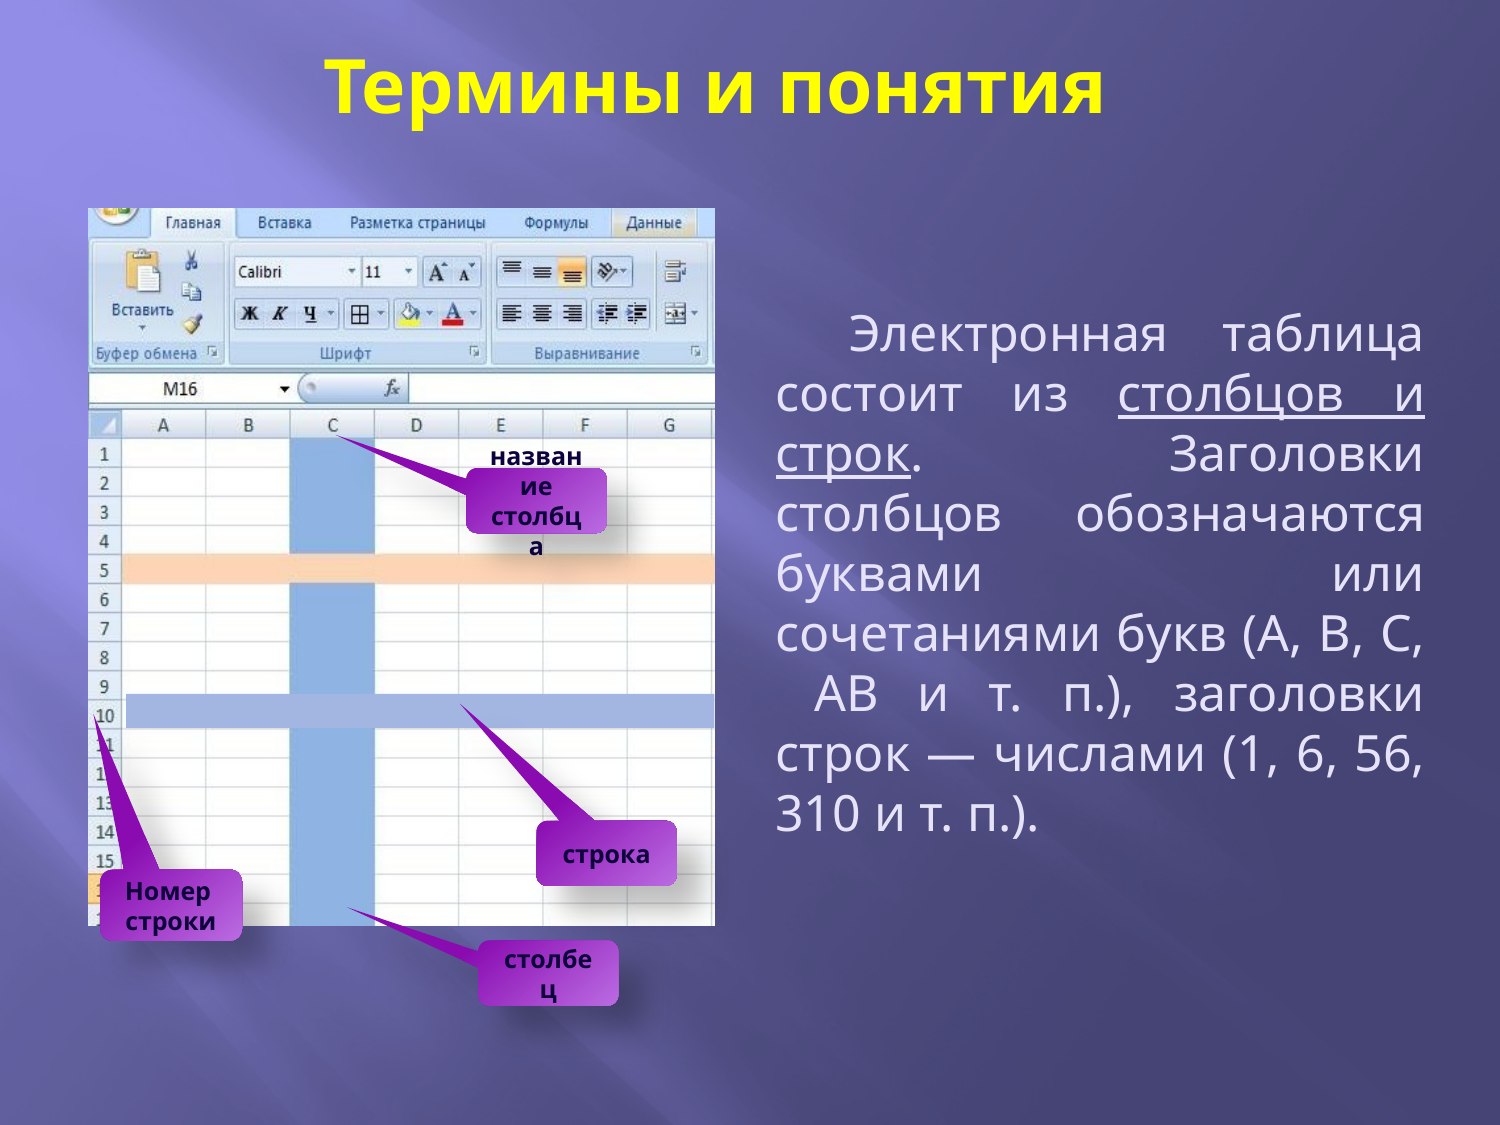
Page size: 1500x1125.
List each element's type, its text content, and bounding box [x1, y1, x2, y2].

text_box столбец [478, 968, 619, 1006]
text_box Электронная таблица состоит из столбцов и строк. Заголовки столбцов обозначаются буквами или сочетаниями букв (A, B, C, АВ и т. п.), заголовки строк — числами (1, 6, 56, 310 и т. п.). [760, 293, 1441, 849]
text_box Термины и понятия [77, 30, 1354, 216]
picture [88, 207, 715, 926]
